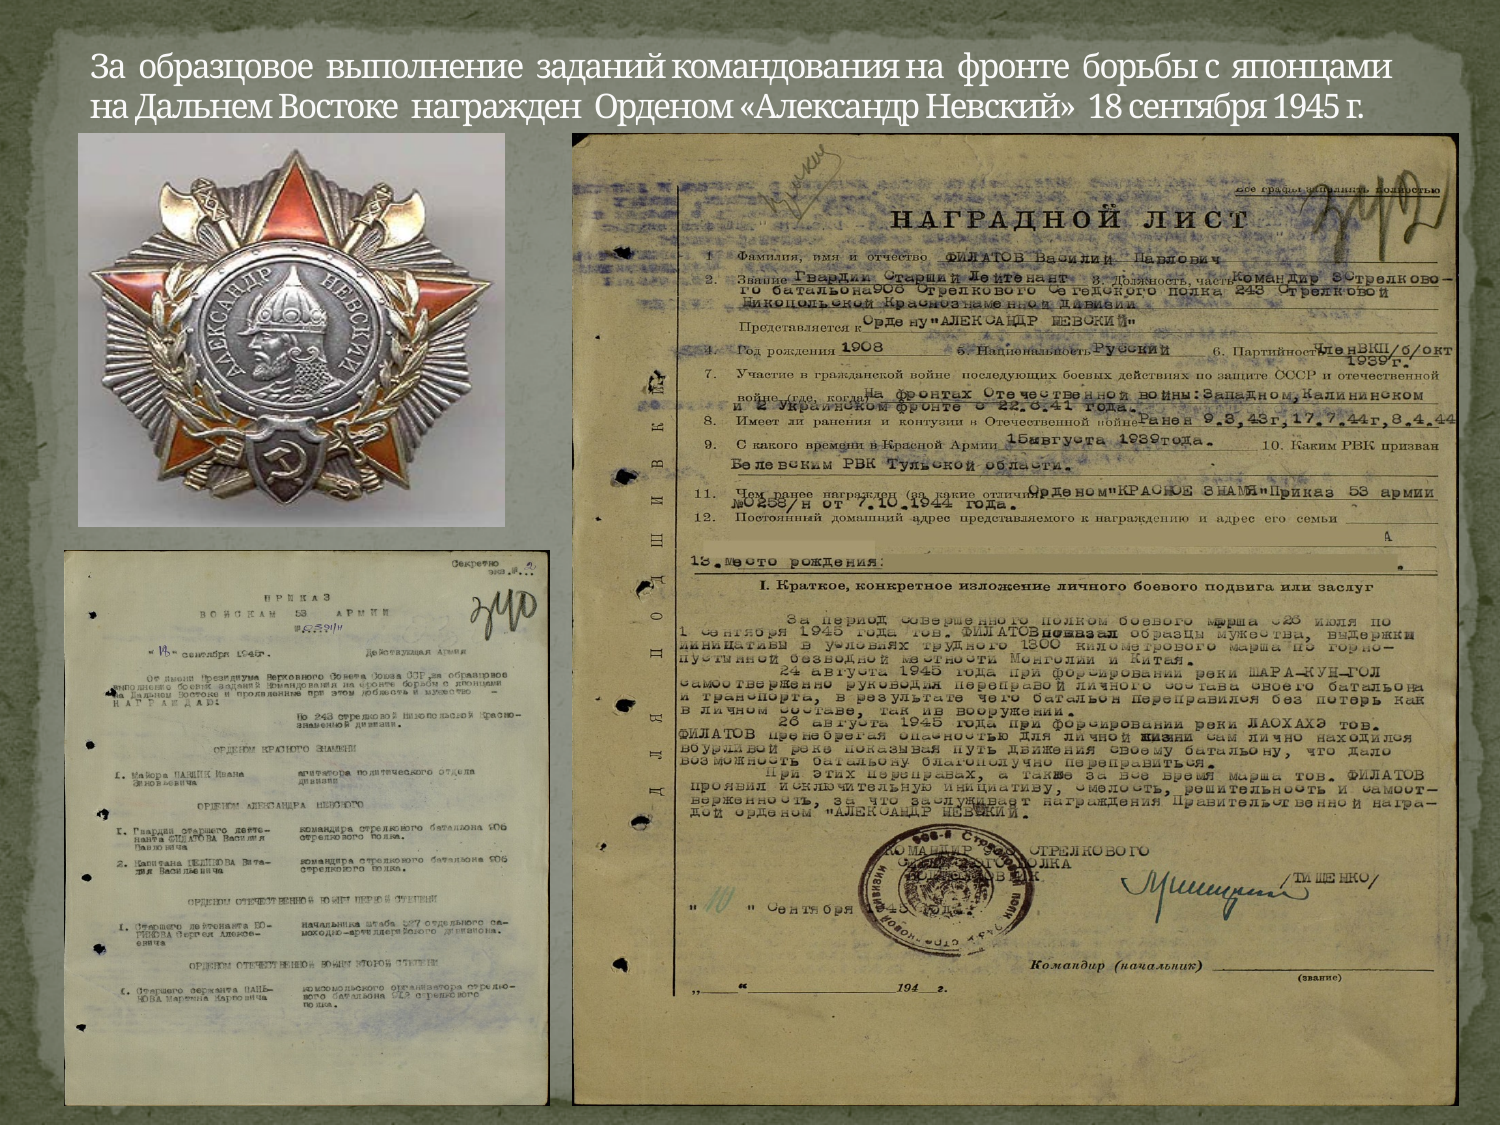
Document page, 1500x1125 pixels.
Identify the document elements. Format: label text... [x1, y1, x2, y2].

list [575, 136, 1457, 1104]
picture [78, 133, 505, 527]
title За образцовое выполнение заданий командования на фронте борьбы с японцами на Дальнем Востоке награжден Орденом «Александр Невский» 18 сентября 1945 г. [74, 24, 1425, 134]
picture [64, 550, 550, 1106]
